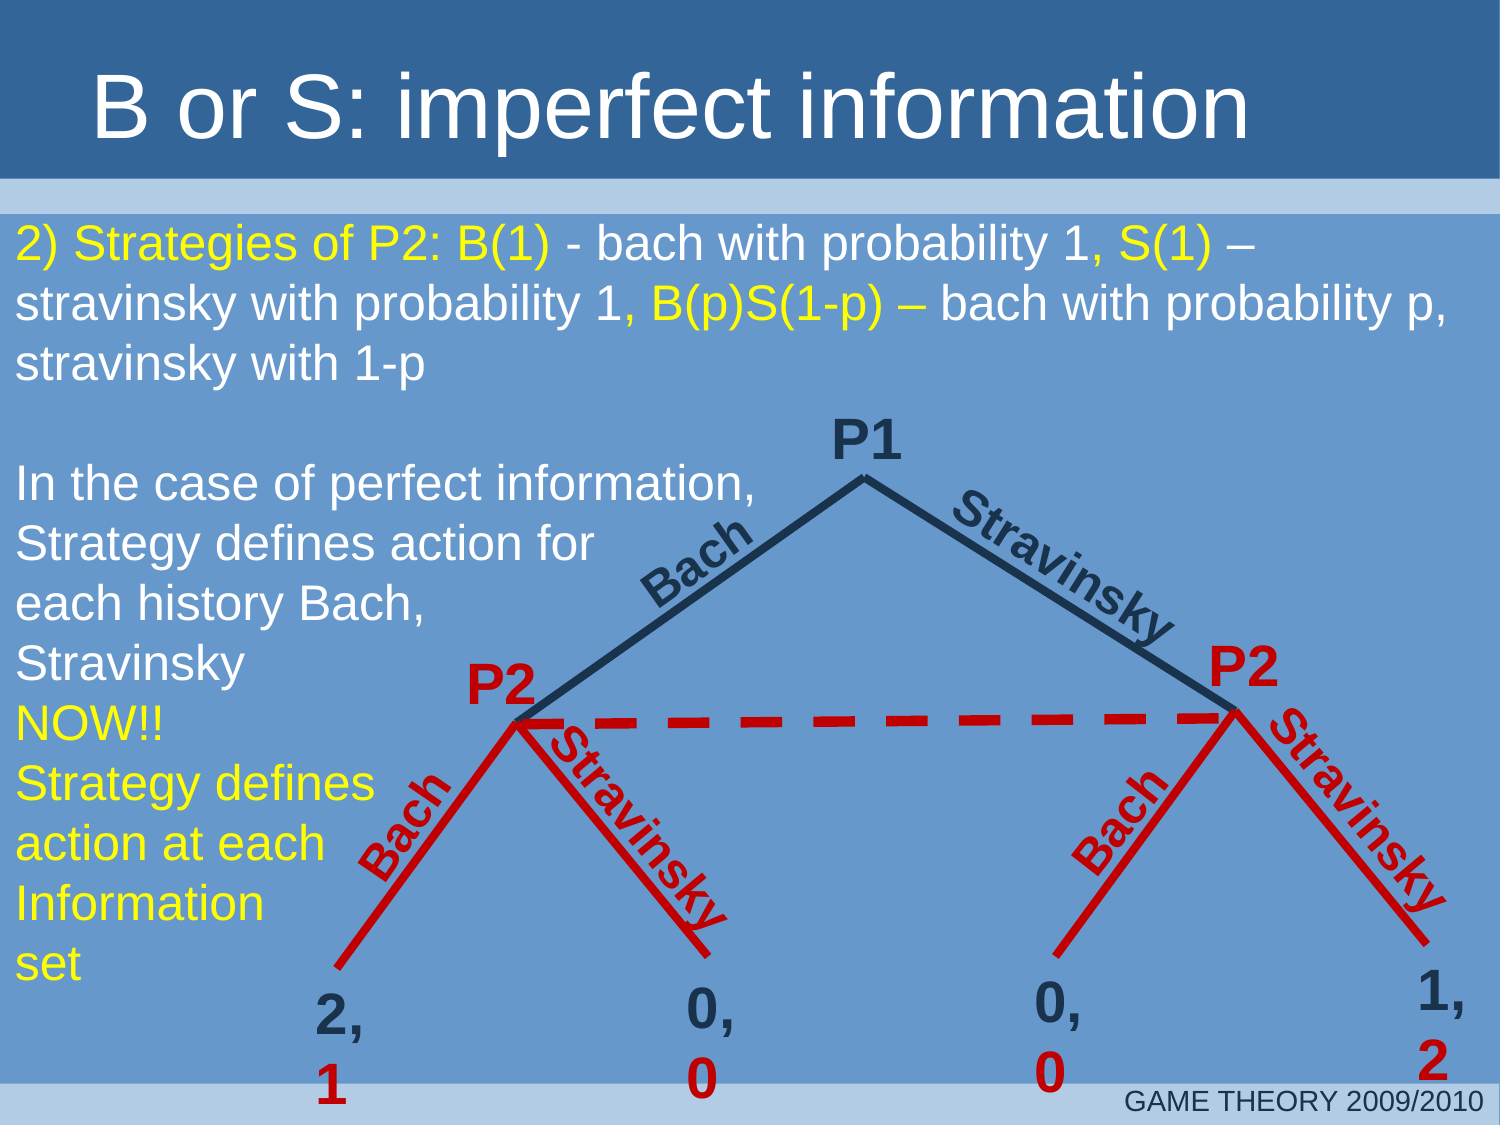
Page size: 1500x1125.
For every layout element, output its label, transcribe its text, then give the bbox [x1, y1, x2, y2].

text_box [522, 717, 1236, 725]
title B or S: imperfect information [74, 42, 1464, 162]
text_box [300, 393, 1500, 1125]
text_box 2) Strategies of P2: B(1) - bach with probability 1, S(1) – stravinsky with probability 1, B(p)S(1-p) – bach with probability p, stravinsky with 1-p In the case of perfect information, Strategy defines action for each history Bach, Stravinsky NOW!! Strategy defines action at each Information set [0, 203, 1500, 998]
